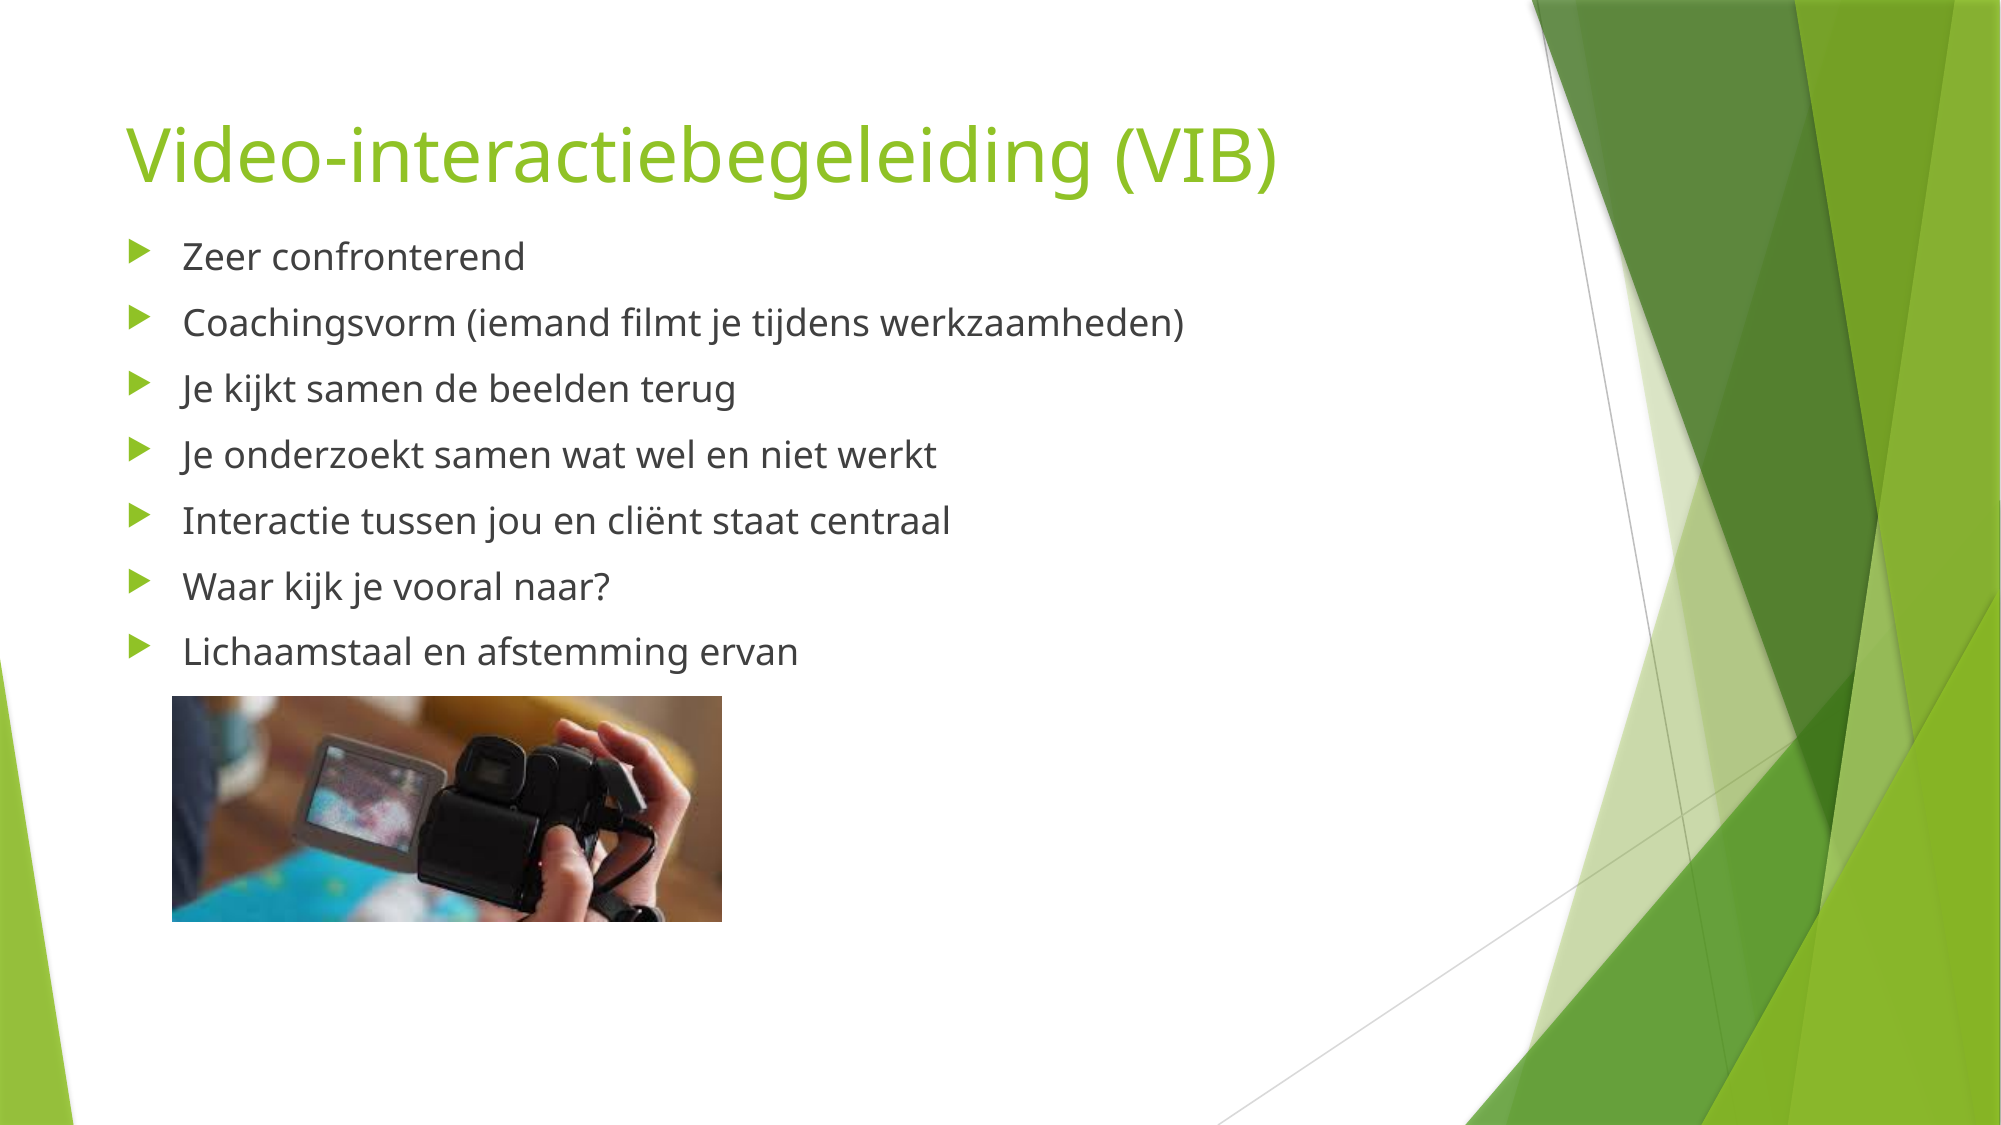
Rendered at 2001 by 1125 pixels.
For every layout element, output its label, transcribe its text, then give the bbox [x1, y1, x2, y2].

picture [172, 695, 722, 922]
title Video-interactiebegeleiding (VIB) [111, 99, 1522, 225]
list Zeer confronterend Coachingsvorm (iemand filmt je tijdens werkzaamheden) Je kijkt samen de beelden terug Je onderzoekt samen wat wel en niet werkt Interactie tussen jou en cliënt staat centraal Waar kijk je vooral naar? Lichaamstaal en afstemming ervan [111, 225, 1522, 863]
